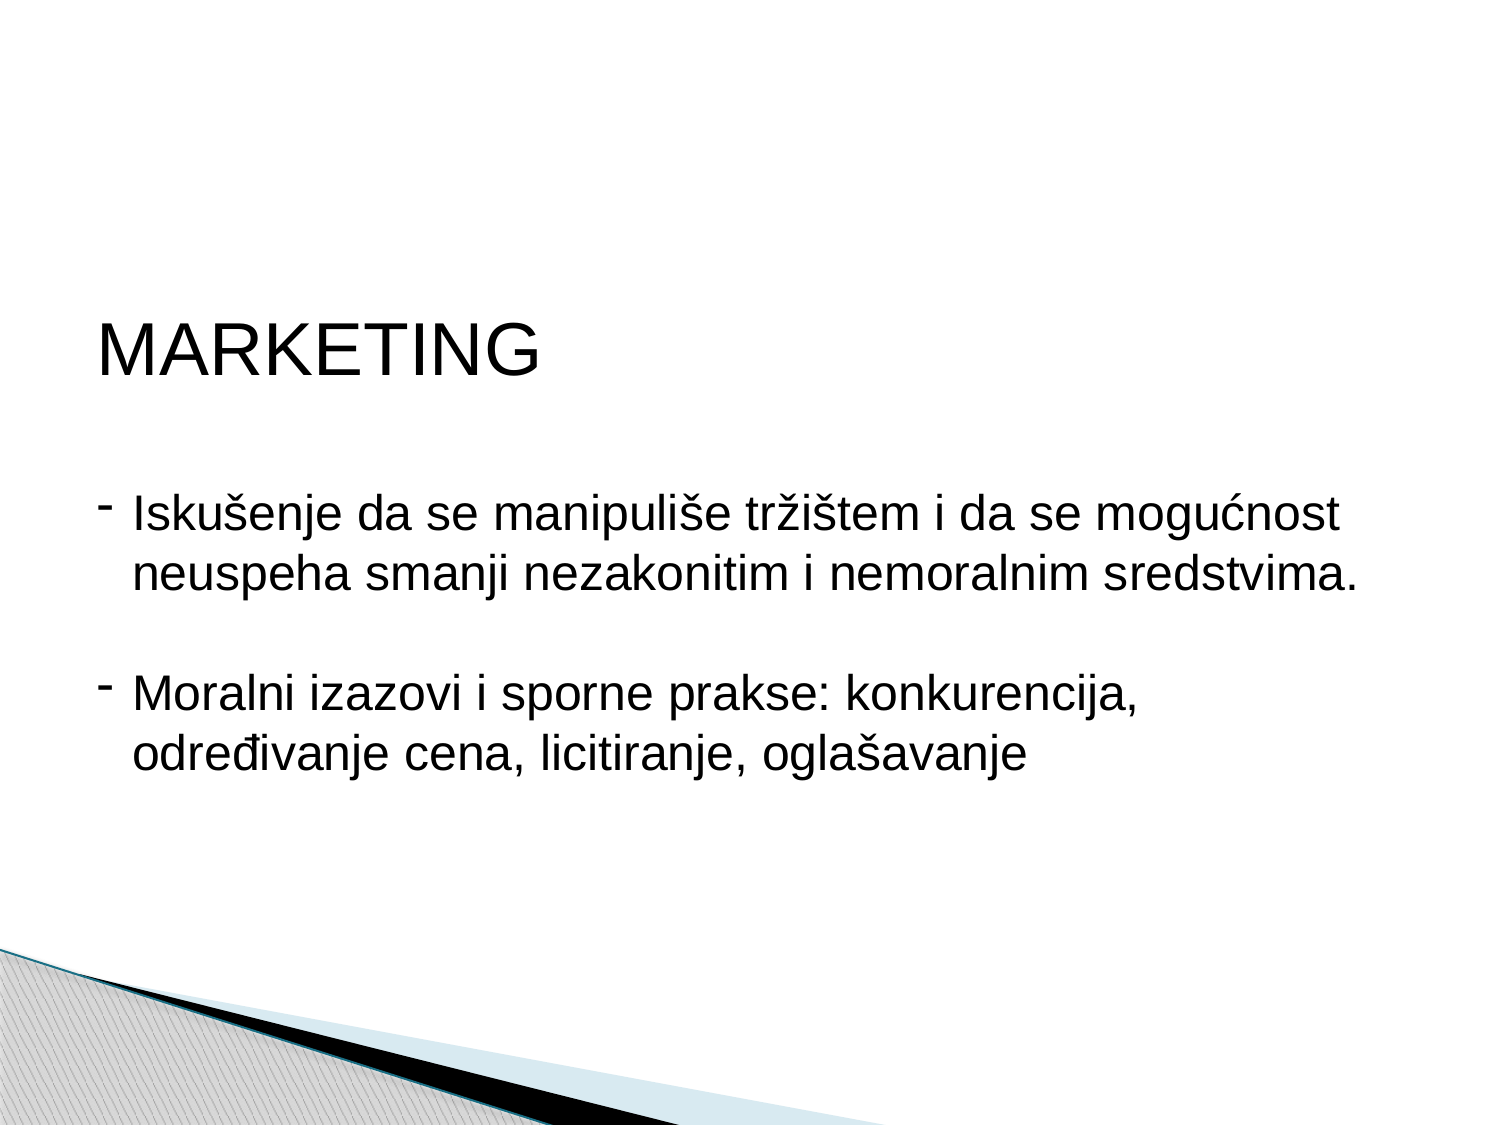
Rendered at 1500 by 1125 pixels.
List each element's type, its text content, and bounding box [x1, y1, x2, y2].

text_box MARKETING Iskušenje da se manipuliše tržištem i da se mogućnost neuspeha smanji nezakonitim i nemoralnim sredstvima. Moralni izazovi i sporne prakse: konkurencija, određivanje cena, licitiranje, oglašavanje [82, 292, 1407, 848]
